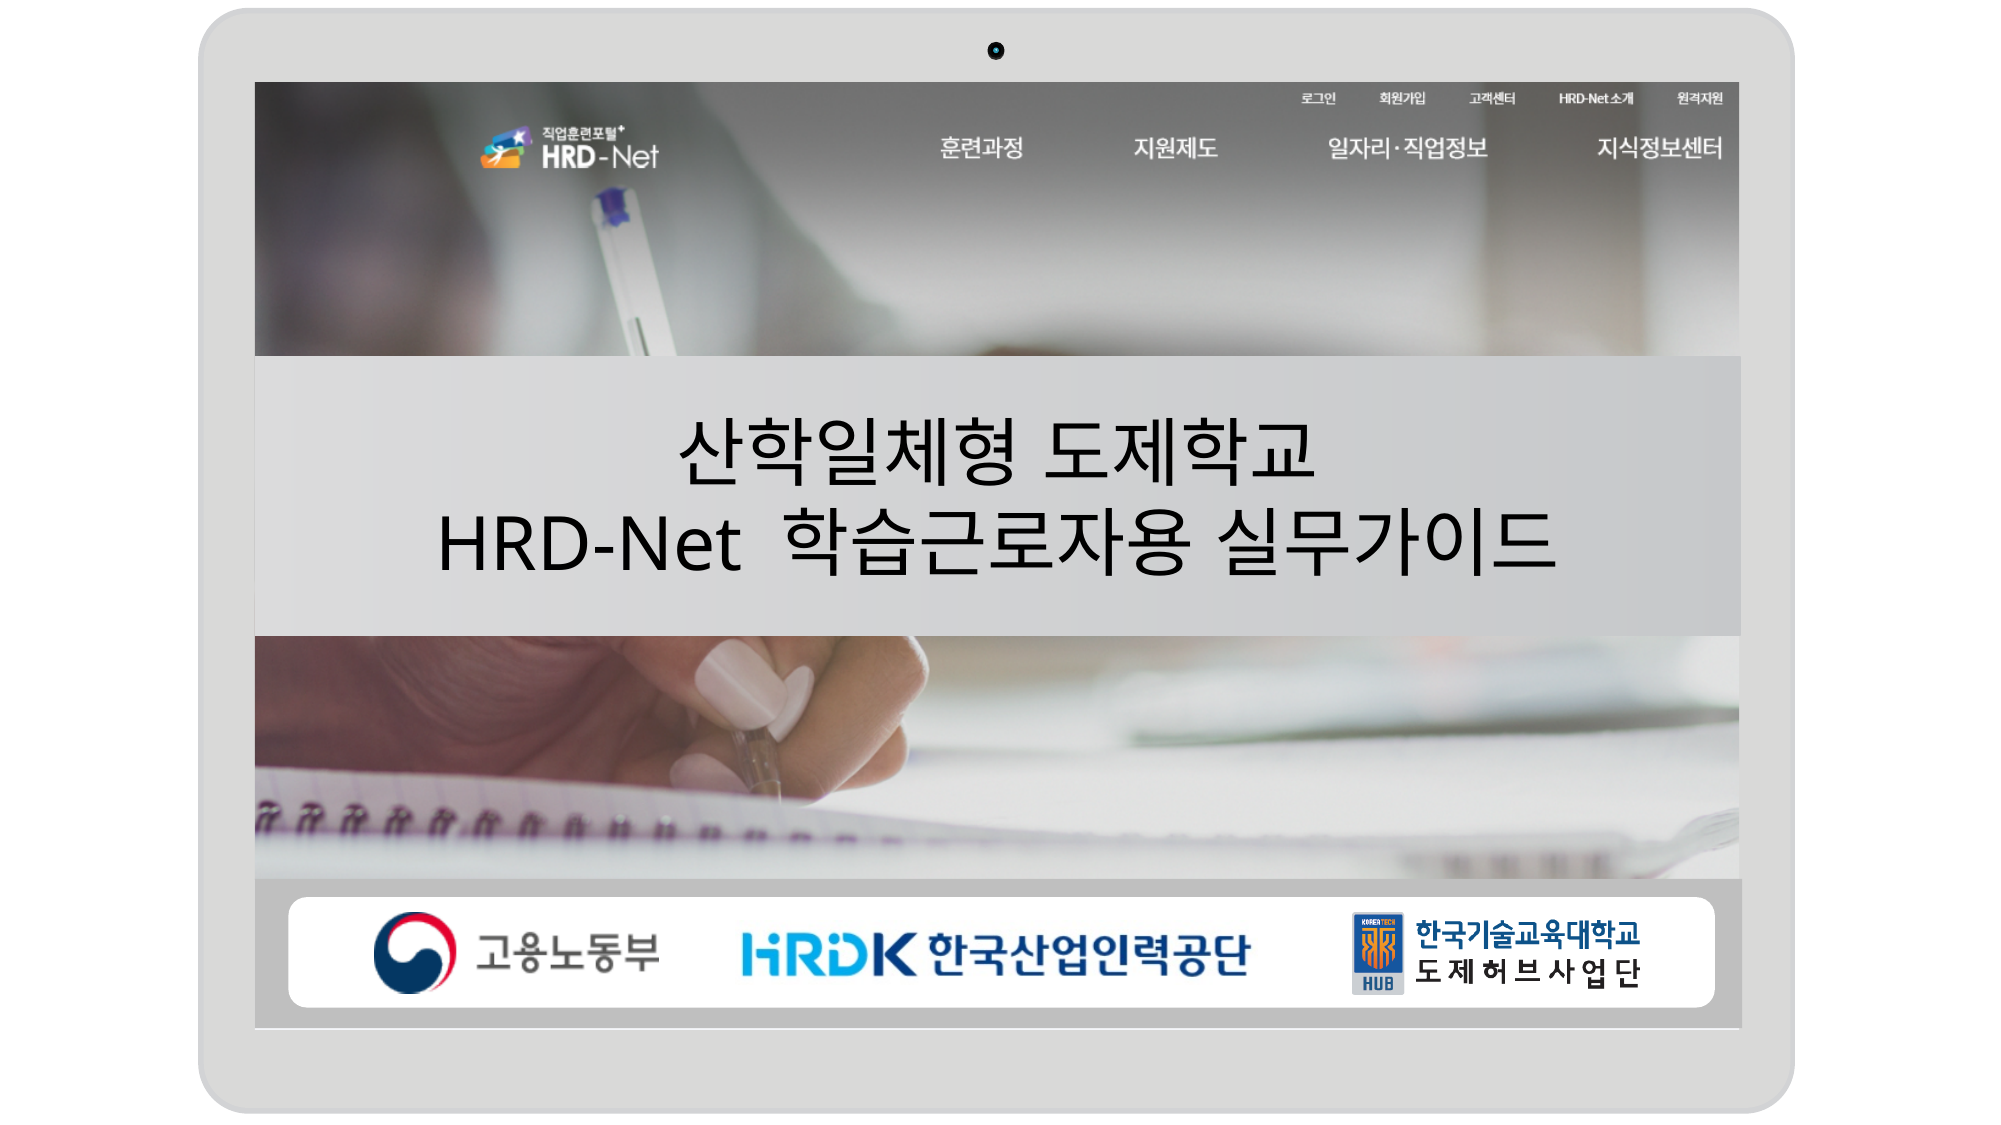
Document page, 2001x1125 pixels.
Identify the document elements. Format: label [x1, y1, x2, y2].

text_box [198, 7, 1795, 1114]
text_box [254, 878, 1743, 1029]
